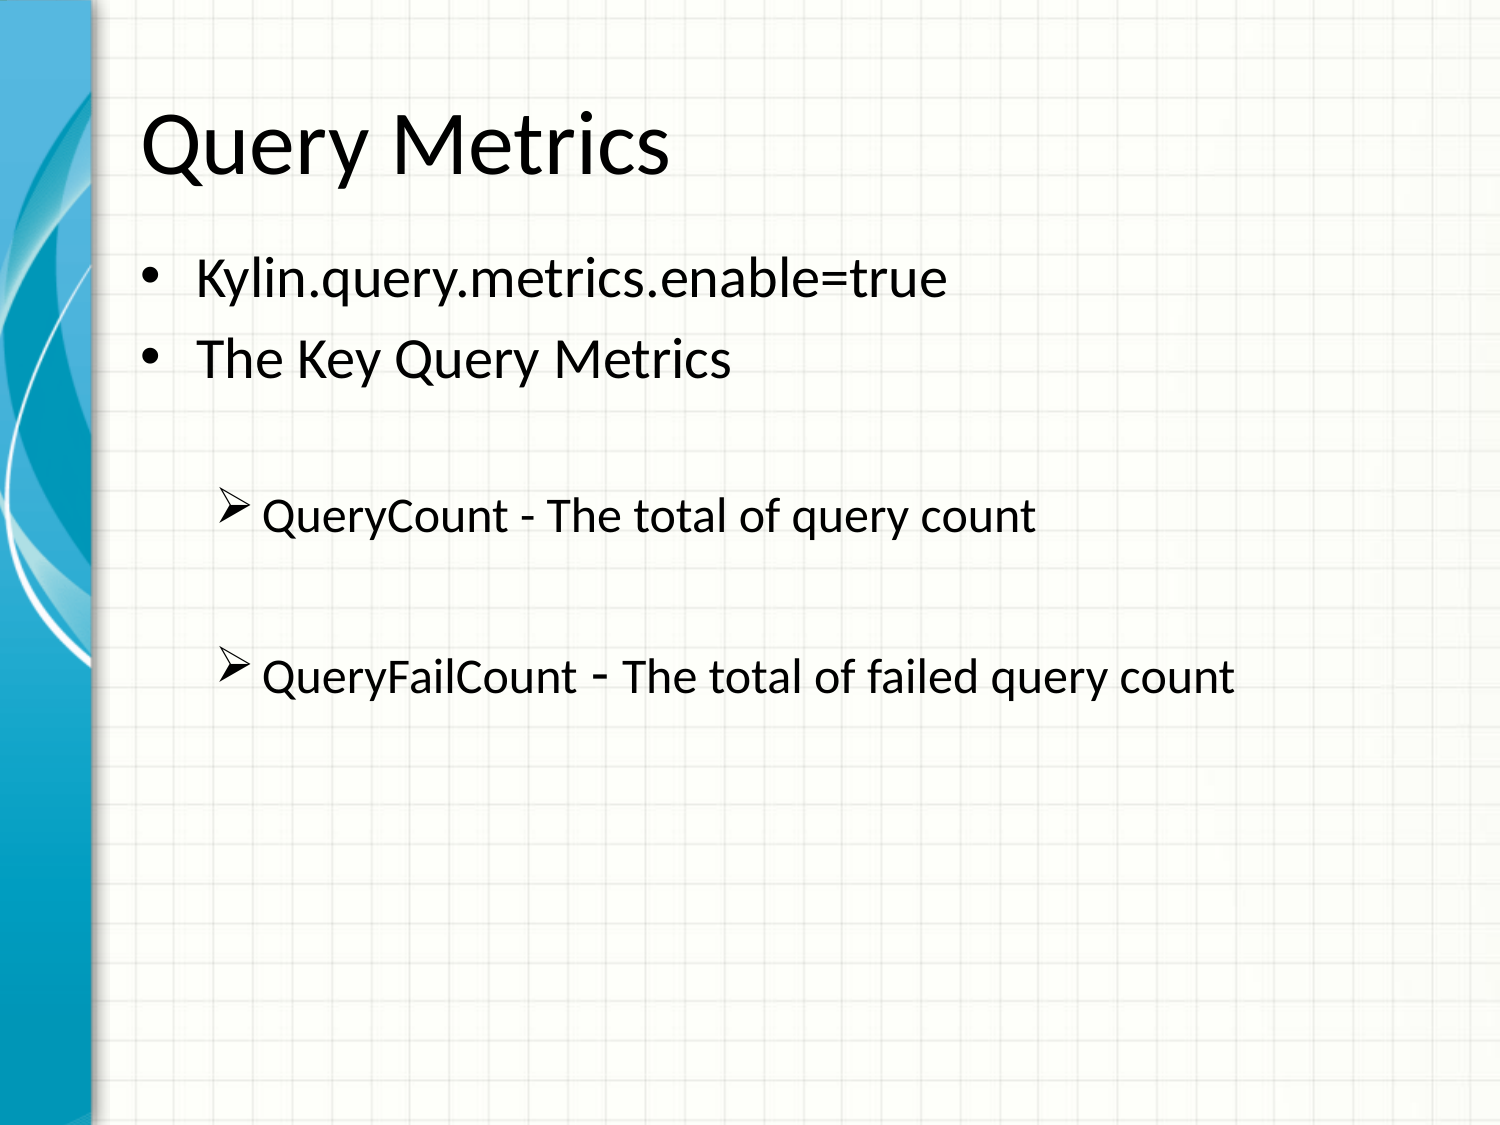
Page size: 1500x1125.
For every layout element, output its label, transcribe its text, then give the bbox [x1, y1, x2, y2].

picture [0, 0, 1500, 1125]
title Query Metrics [125, 44, 1450, 231]
list Kylin.query.metrics.enable=true The Key Query Metrics QueryCount - The total of query count QueryFailCount - The total of failed query count [125, 231, 1450, 1013]
